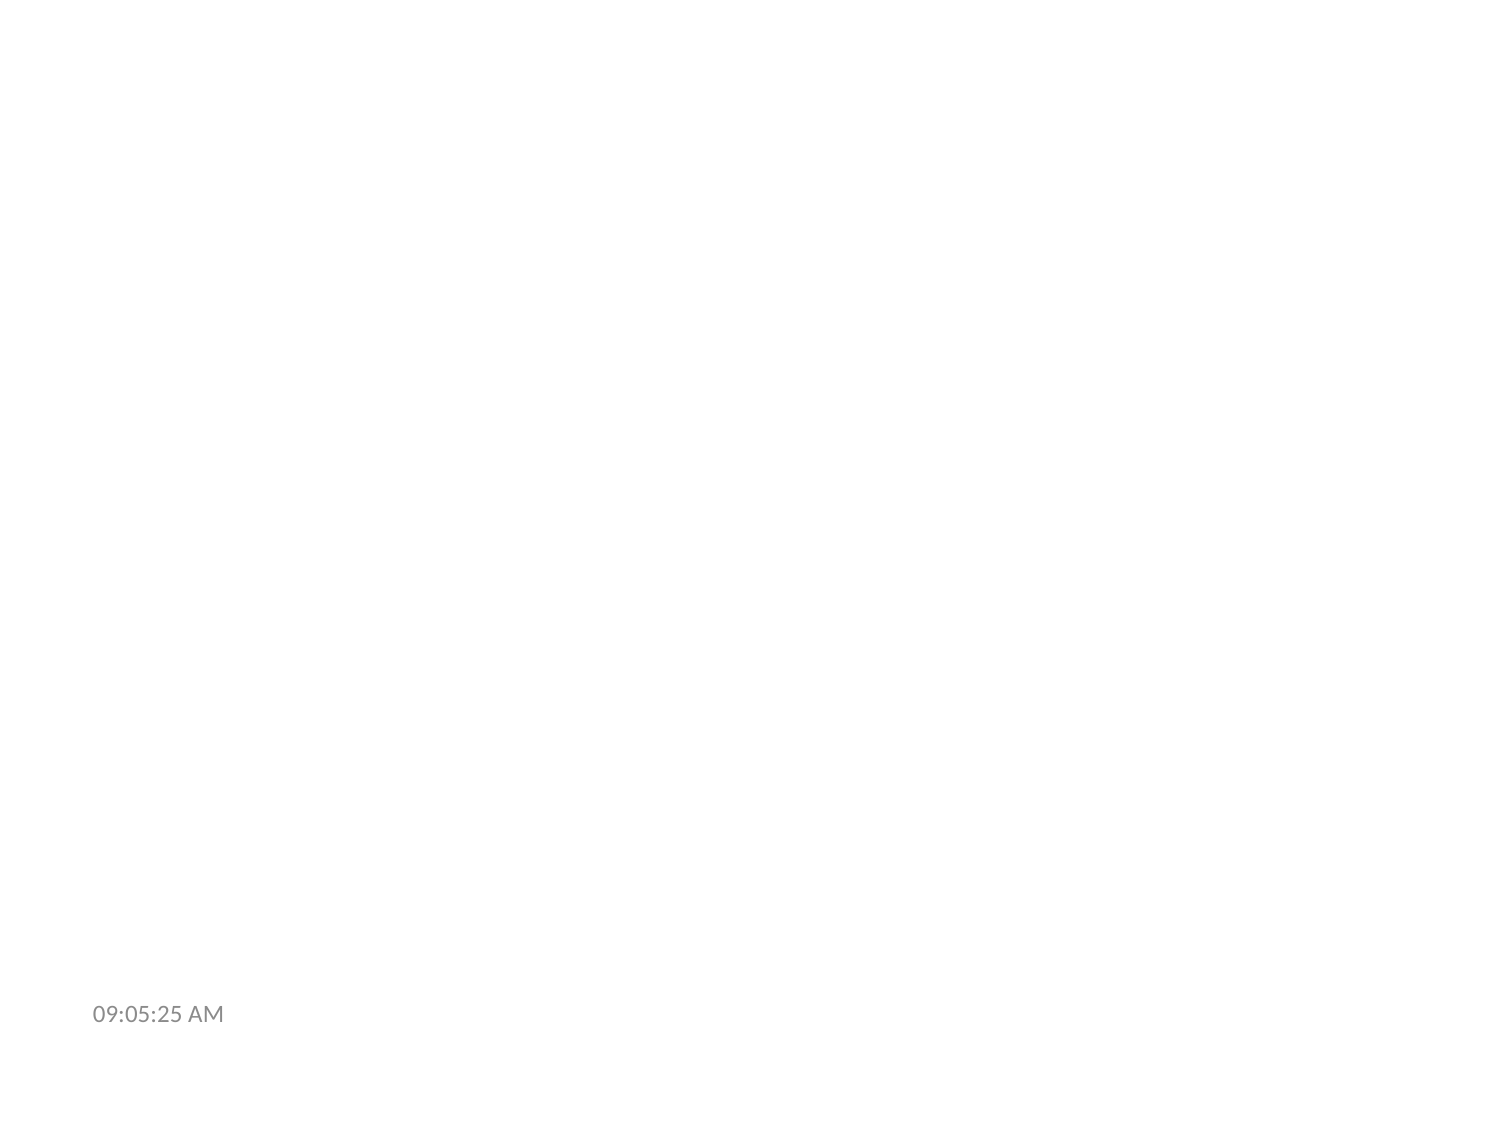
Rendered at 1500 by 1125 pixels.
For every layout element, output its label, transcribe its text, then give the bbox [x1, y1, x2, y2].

text_box 3:35:09 PM [77, 982, 428, 1043]
